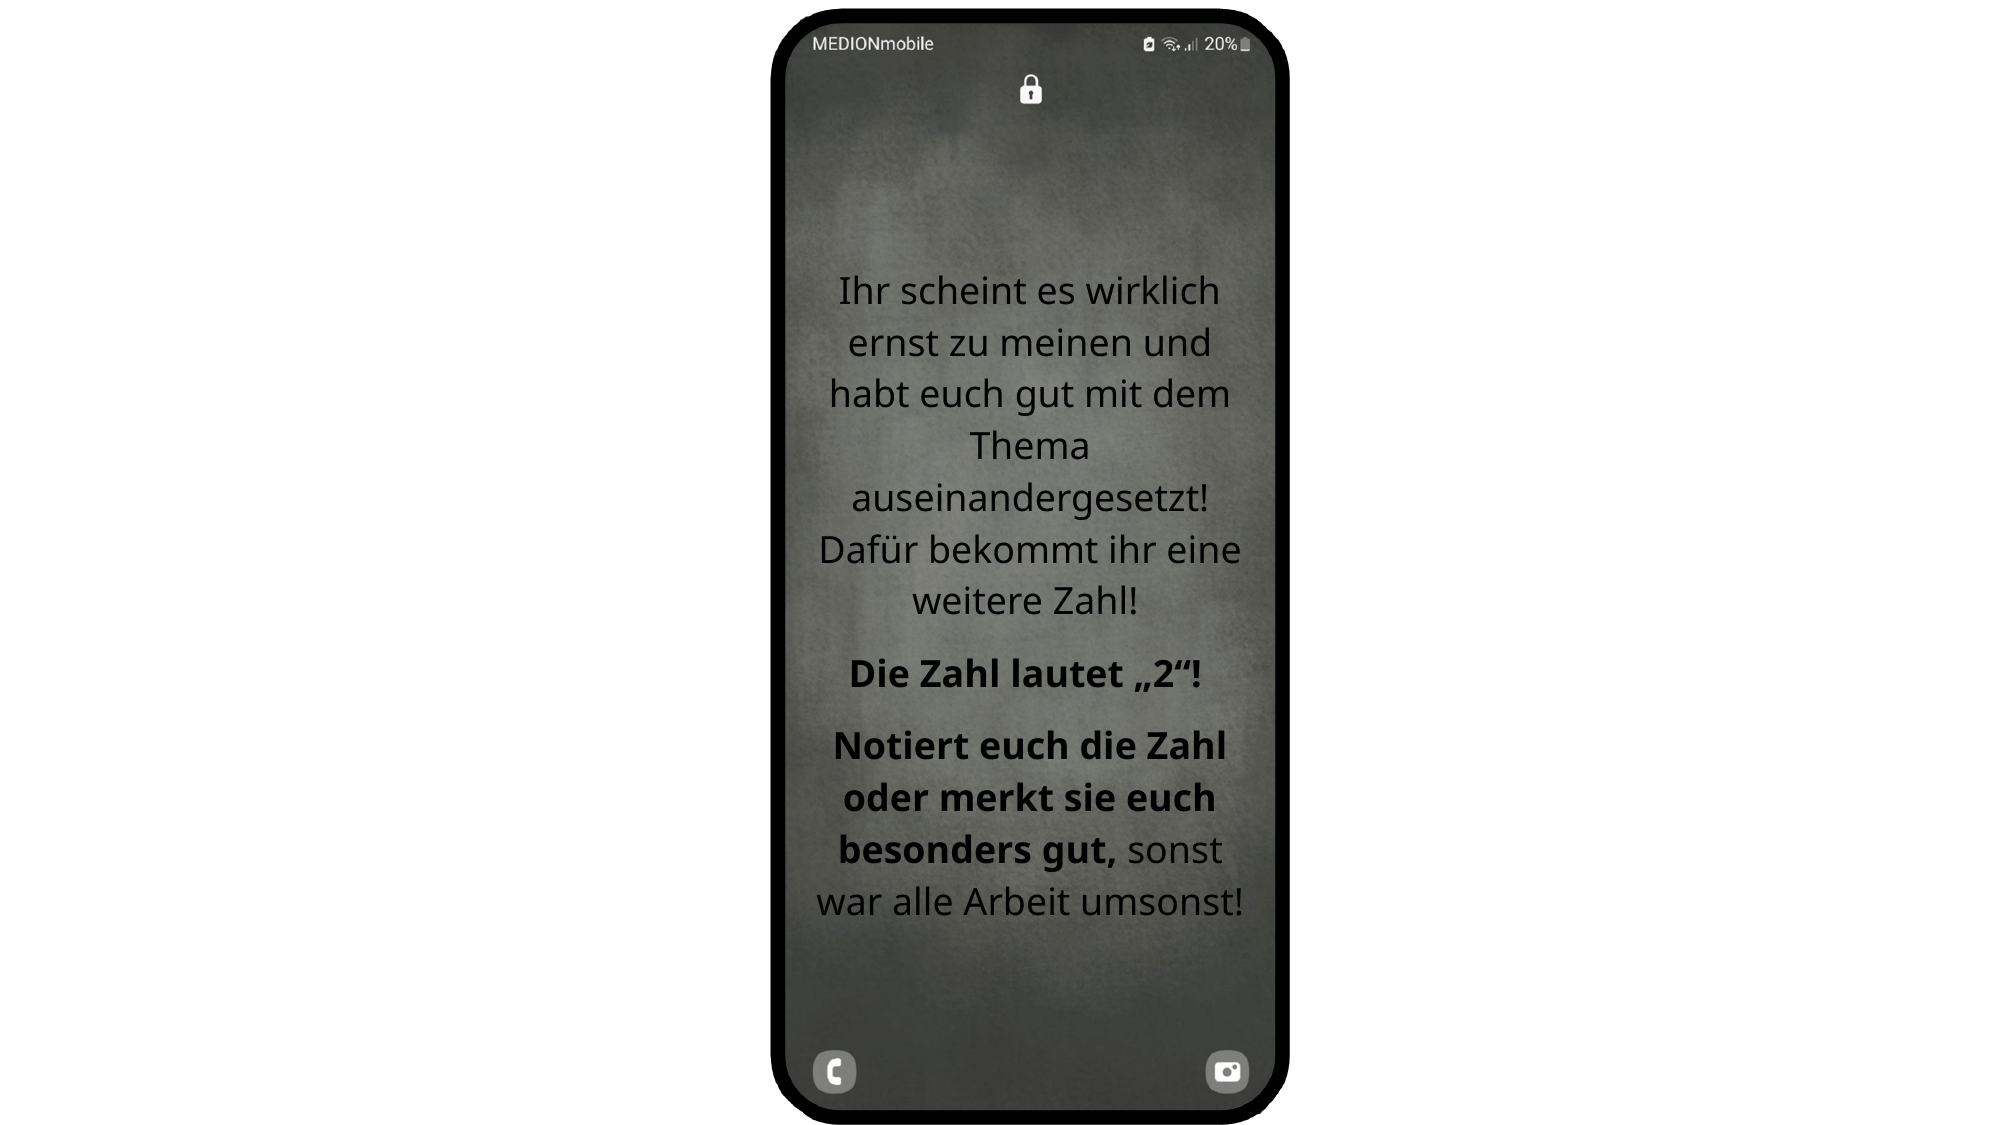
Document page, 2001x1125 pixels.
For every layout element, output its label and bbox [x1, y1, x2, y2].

text_box [770, 8, 1290, 1125]
